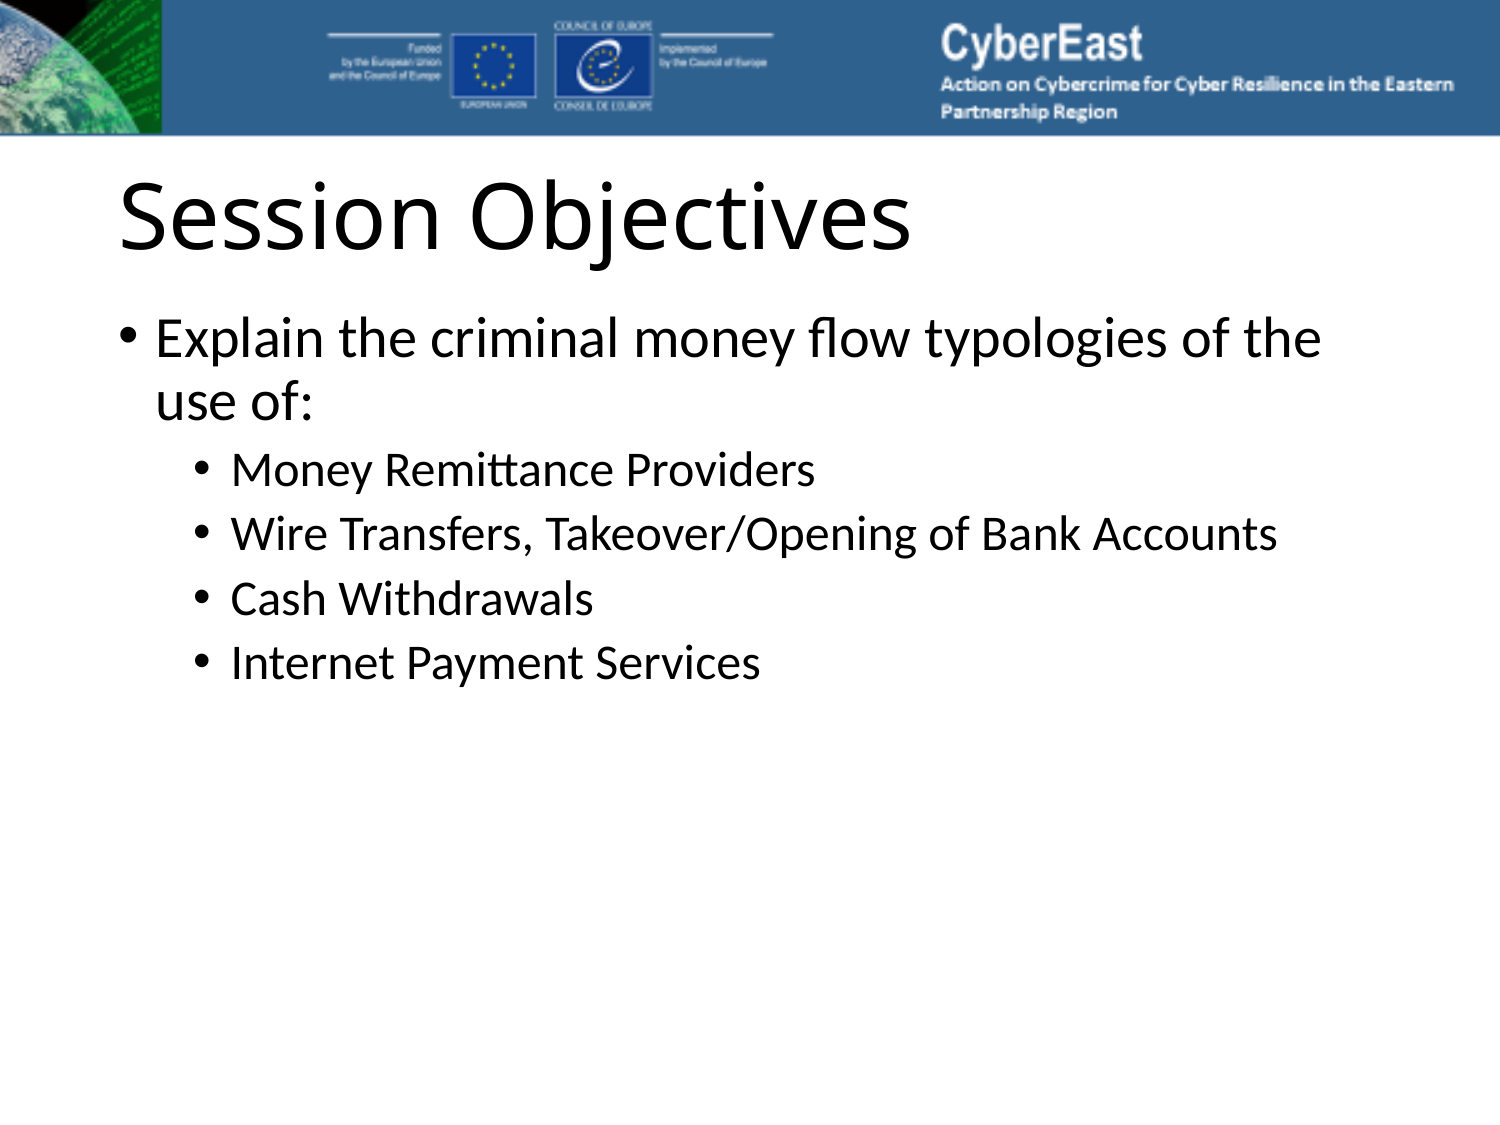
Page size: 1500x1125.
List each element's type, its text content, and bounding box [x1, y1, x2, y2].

title Session Objectives [103, 111, 1397, 299]
picture [0, 0, 1500, 1125]
list Explain the criminal money flow typologies of the use of: Money Remittance Providers Wire Transfers, Takeover/Opening of Bank Accounts Cash Withdrawals Internet Payment Services [103, 299, 1397, 1014]
